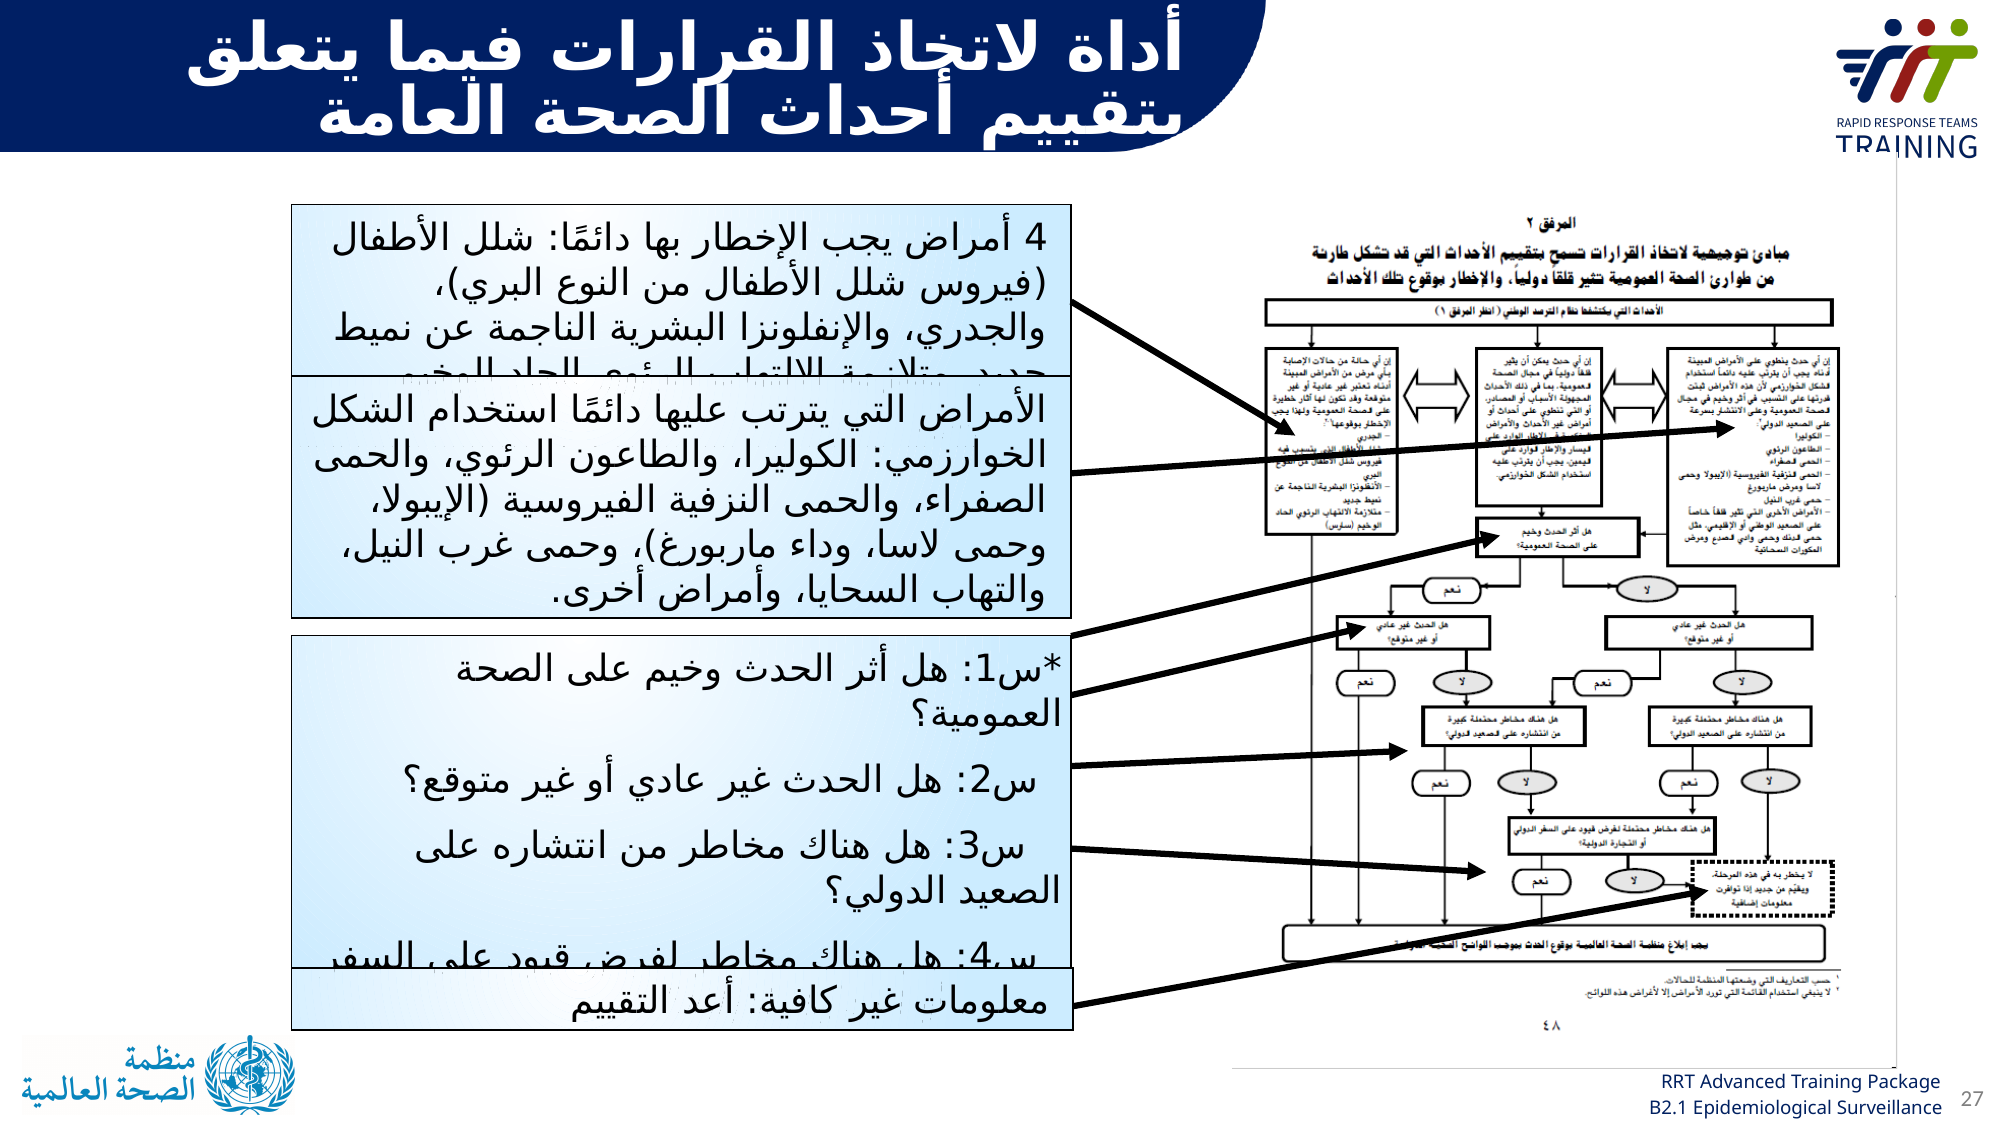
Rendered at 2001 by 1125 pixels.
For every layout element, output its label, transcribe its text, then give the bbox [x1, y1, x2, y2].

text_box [291, 890, 1709, 1031]
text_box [291, 204, 1296, 375]
picture [252, 1050, 258, 1059]
picture [22, 1035, 295, 1115]
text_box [291, 375, 1736, 576]
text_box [291, 535, 1501, 890]
text_box أداة لاتخاذ القرارات فيما يتعلق بتقييم أحداث الصحة العامة [33, 11, 1195, 155]
picture [0, 0, 1978, 1069]
